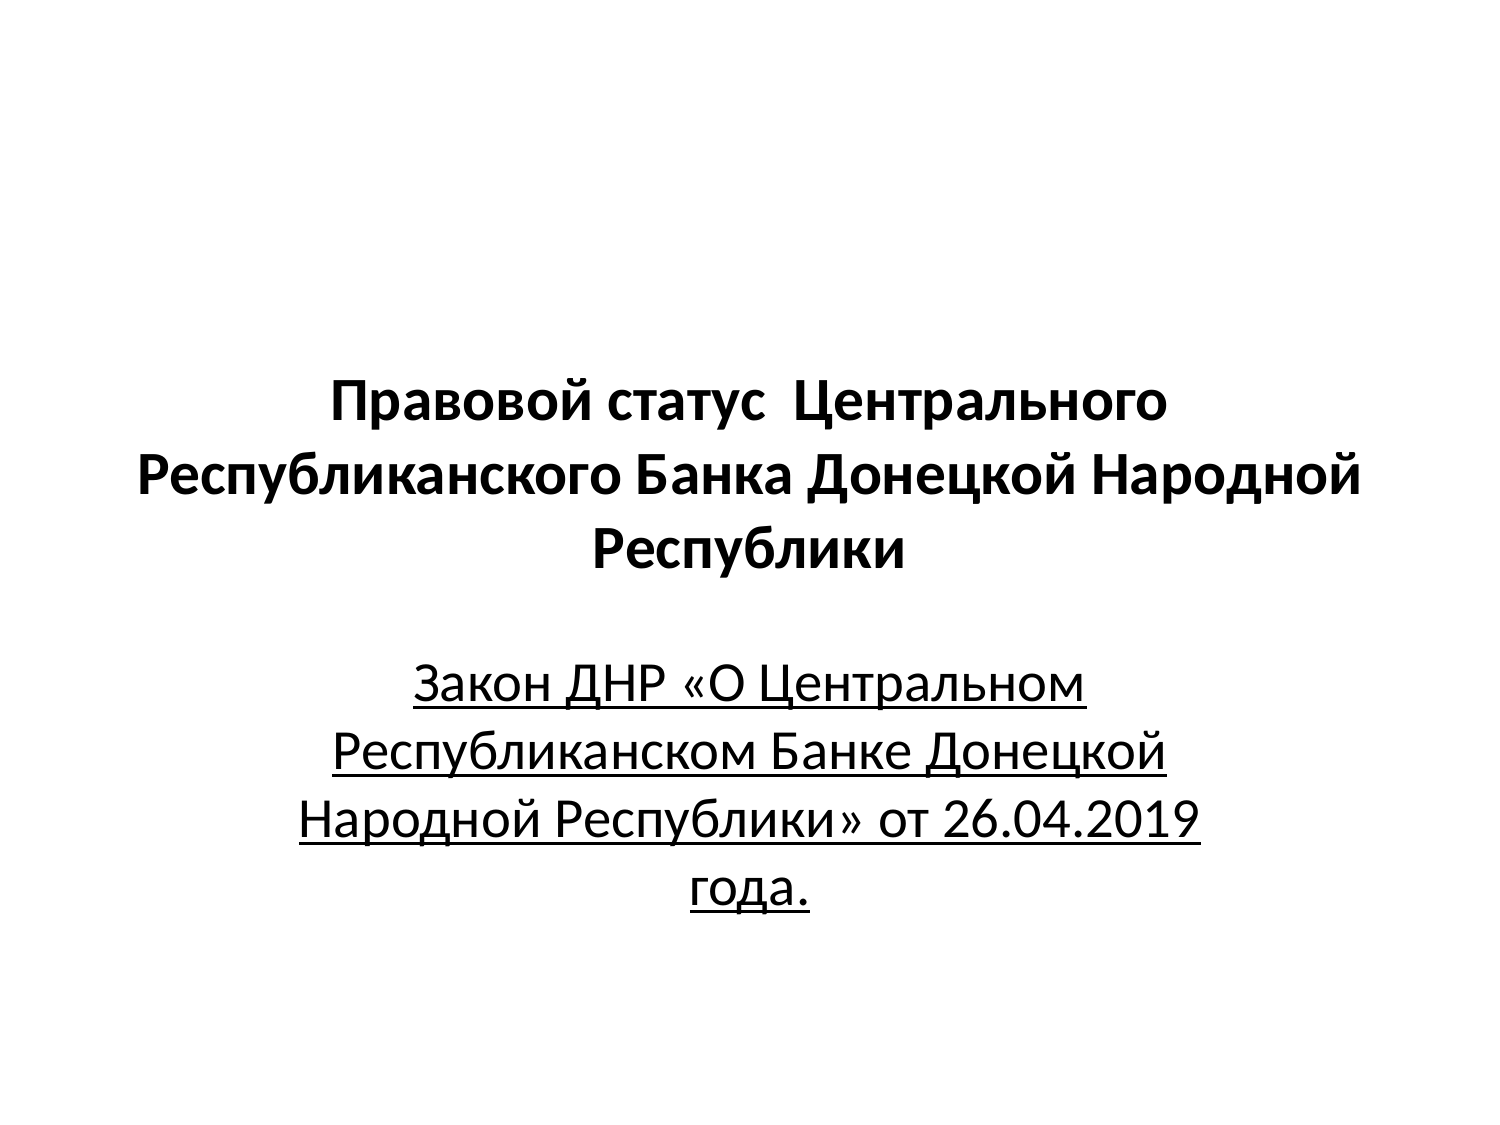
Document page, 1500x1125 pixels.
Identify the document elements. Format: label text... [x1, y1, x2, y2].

title Правовой статус Центрального Республиканского Банка Донецкой Народной Республики [112, 349, 1388, 591]
subtitle Закон ДНР «О Центральном Республиканском Банке Донецкой Народной Республики» от 26.04.2019 года. [225, 637, 1275, 925]
